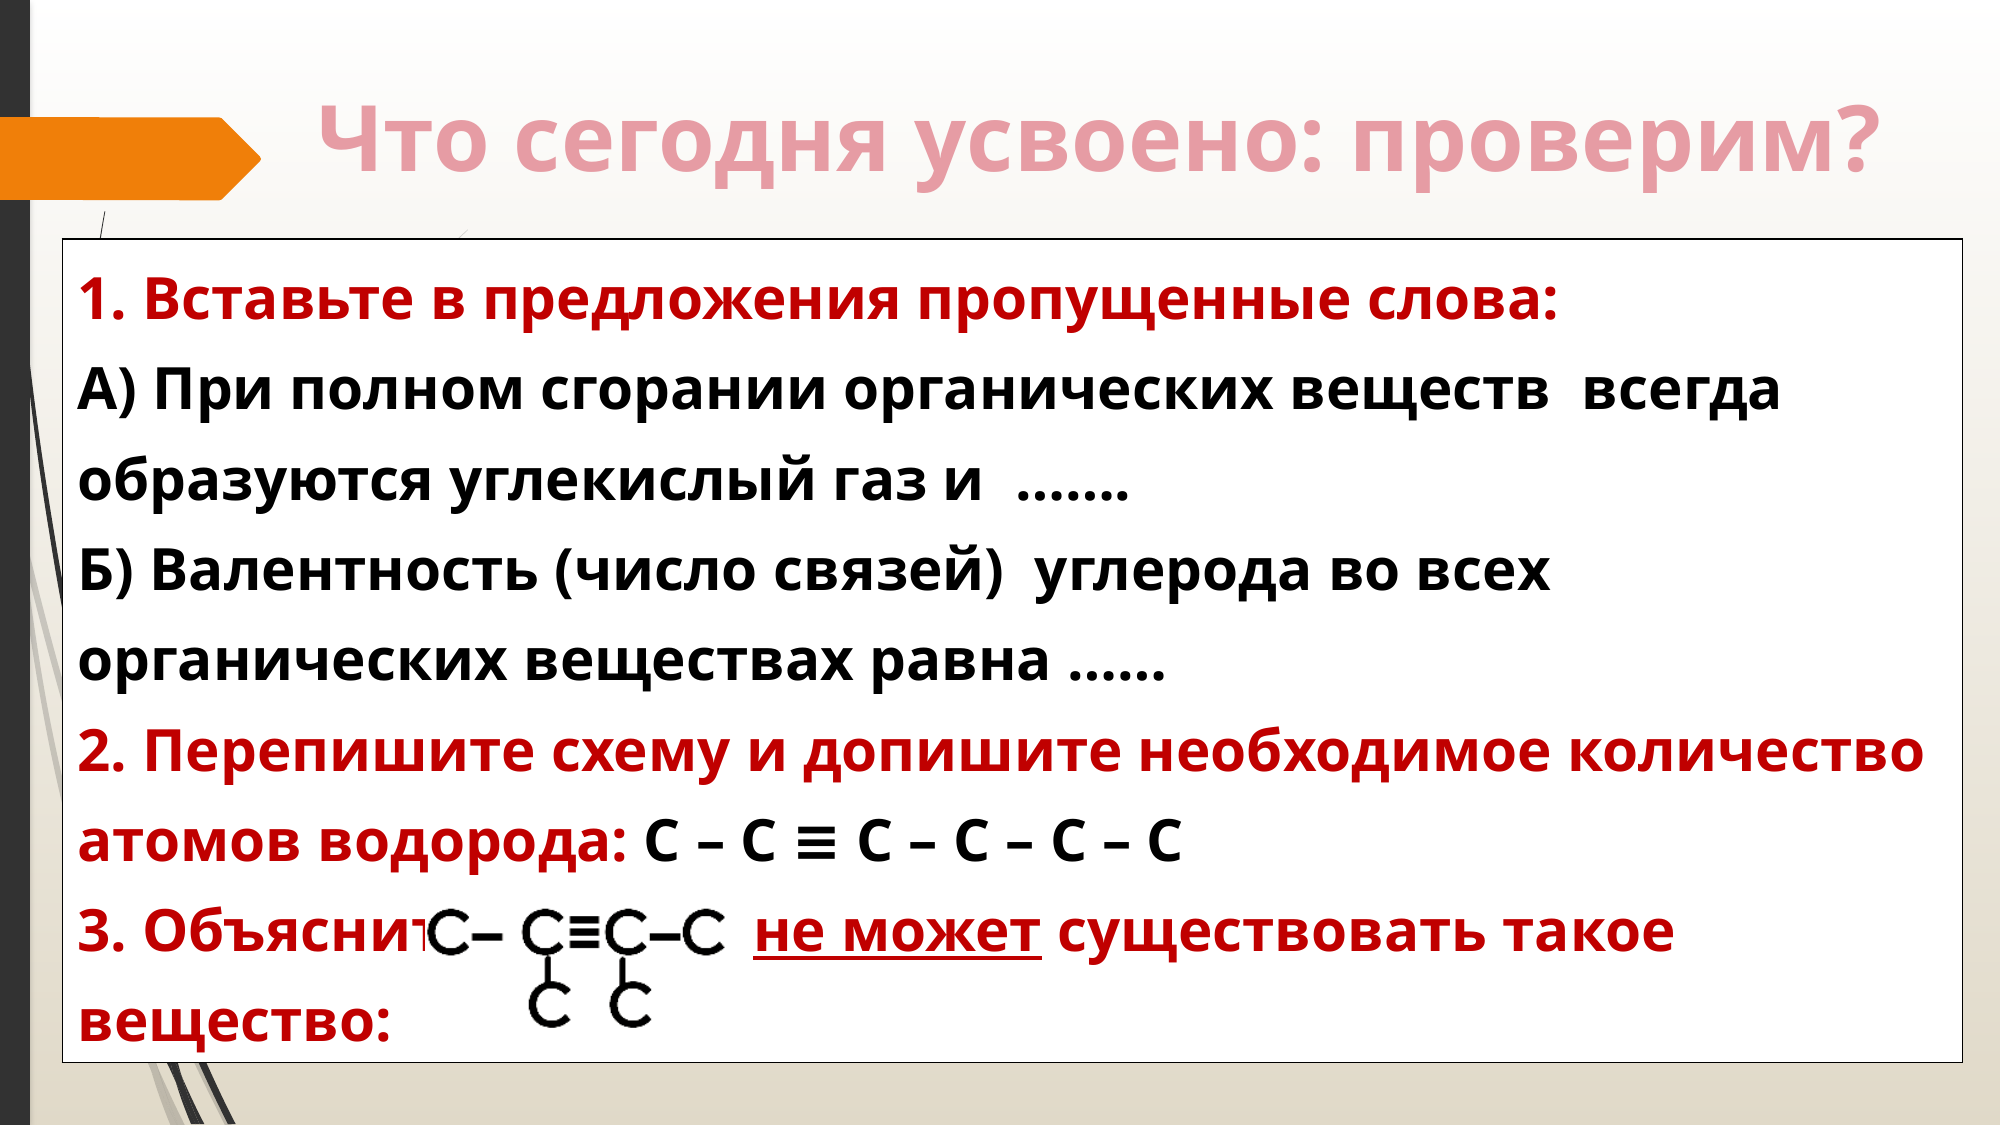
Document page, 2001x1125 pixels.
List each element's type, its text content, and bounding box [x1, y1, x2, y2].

text_box Что сегодня усвоено: проверим? [274, 72, 1925, 197]
picture [424, 888, 738, 1039]
table_header 1. Вставьте в предложения пропущенные слова: А) При полном сгорании органических веществ всегда образуются углекислый газ и ……. Б) Валентность (число связей) углерода во всех органических веществах равна …… 2. Перепишите схему и допишите необходимое количество атомов водорода: С – С ≡ С – С – С – С 3. Объясните, почему не может существовать такое вещество: [63, 240, 1962, 1062]
